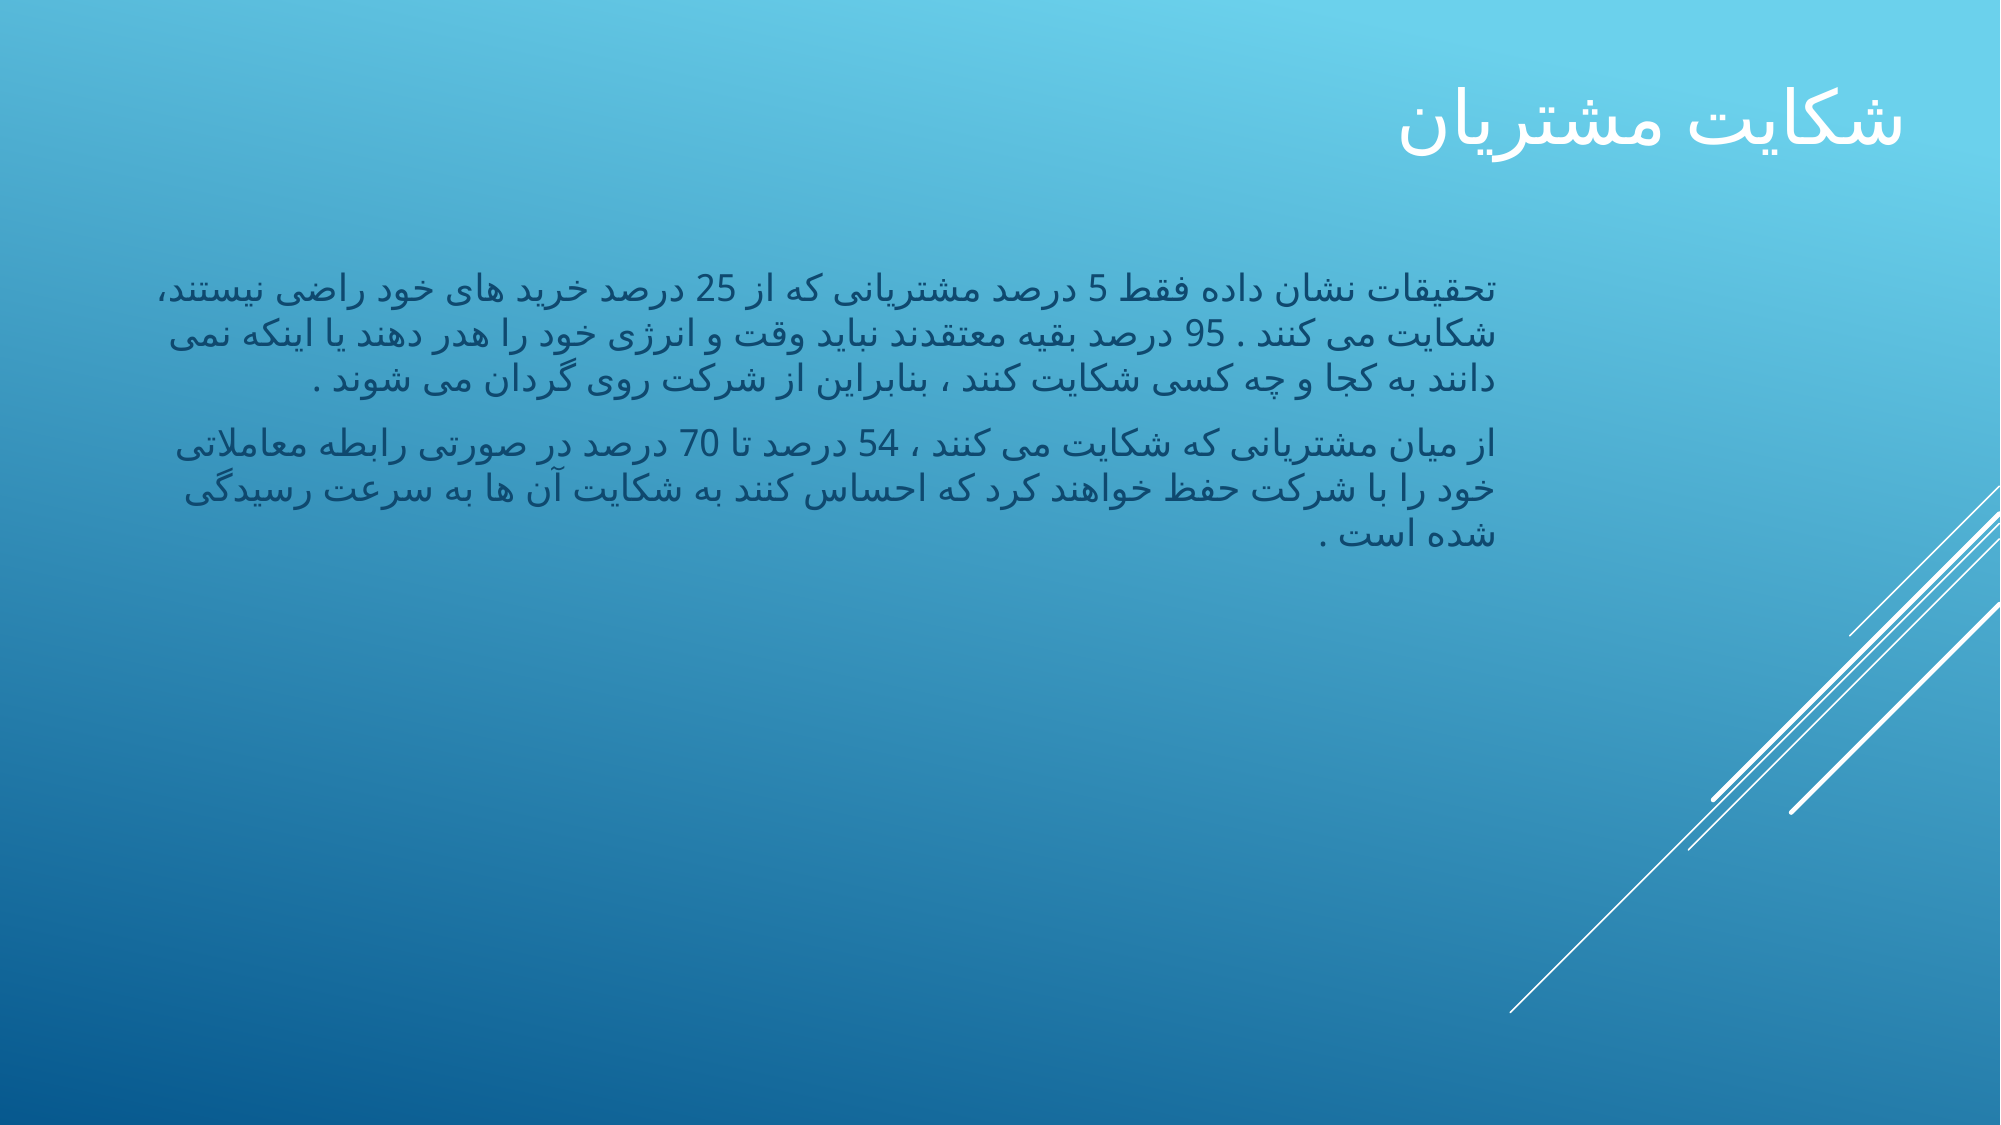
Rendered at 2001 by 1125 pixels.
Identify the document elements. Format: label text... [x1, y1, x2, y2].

title شکایت مشتریان [522, 56, 1923, 168]
list تحقیقات نشان داده فقط 5 درصد مشتریانی که از 25 درصد خرید های خود راضی نیستند، شکایت می کنند . 95 درصد بقیه معتقدند نباید وقت و انرژی خود را هدر دهند یا اینکه نمی دانند به کجا و چه کسی شکایت کنند ، بنابراین از شرکت روی گردان می شوند . از میان مشتریانی که شکایت می کنند ، 54 درصد تا 70 درصد در صورتی رابطه معاملاتی خود را با شرکت حفظ خواهند کرد که احساس کنند به شکایت آن ها به سرعت رسیدگی شده است . [112, 256, 1513, 906]
